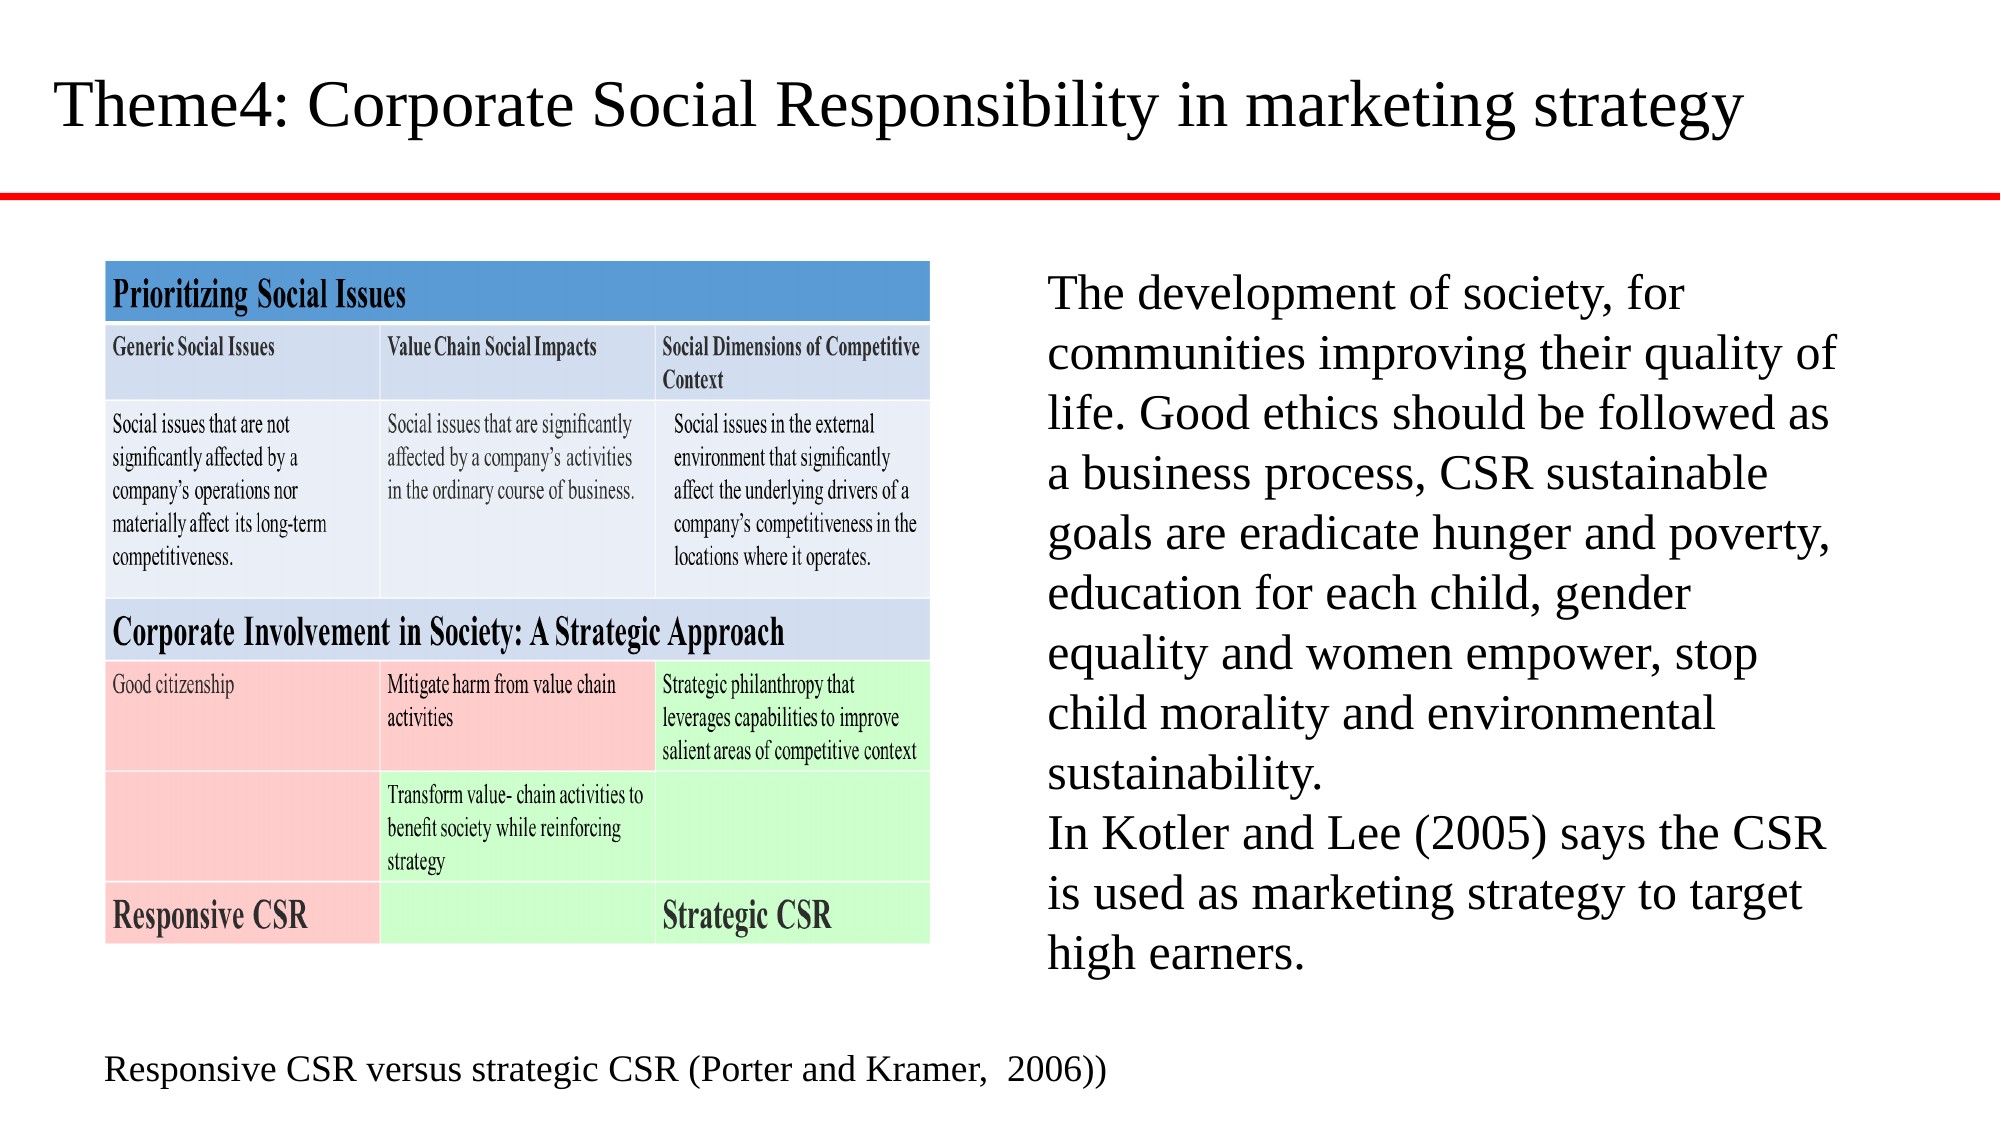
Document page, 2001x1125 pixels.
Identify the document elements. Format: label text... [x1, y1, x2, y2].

title Theme4: Corporate Social Responsibility in marketing strategy [38, 1, 1894, 192]
picture [104, 252, 932, 964]
text_box [0, 192, 2000, 201]
text_box The development of society, for communities improving their quality of life. Good ethics should be followed as a business process, CSR sustainable goals are eradicate hunger and poverty, education for each child, gender equality and women empower, stop child morality and environmental sustainability. In Kotler and Lee (2005) says the CSR is used as marketing strategy to target high earners. [1032, 252, 1860, 988]
slide_number Responsive CSR versus strategic CSR (Porter and Kramer, 2006)) [89, 1030, 1150, 1103]
